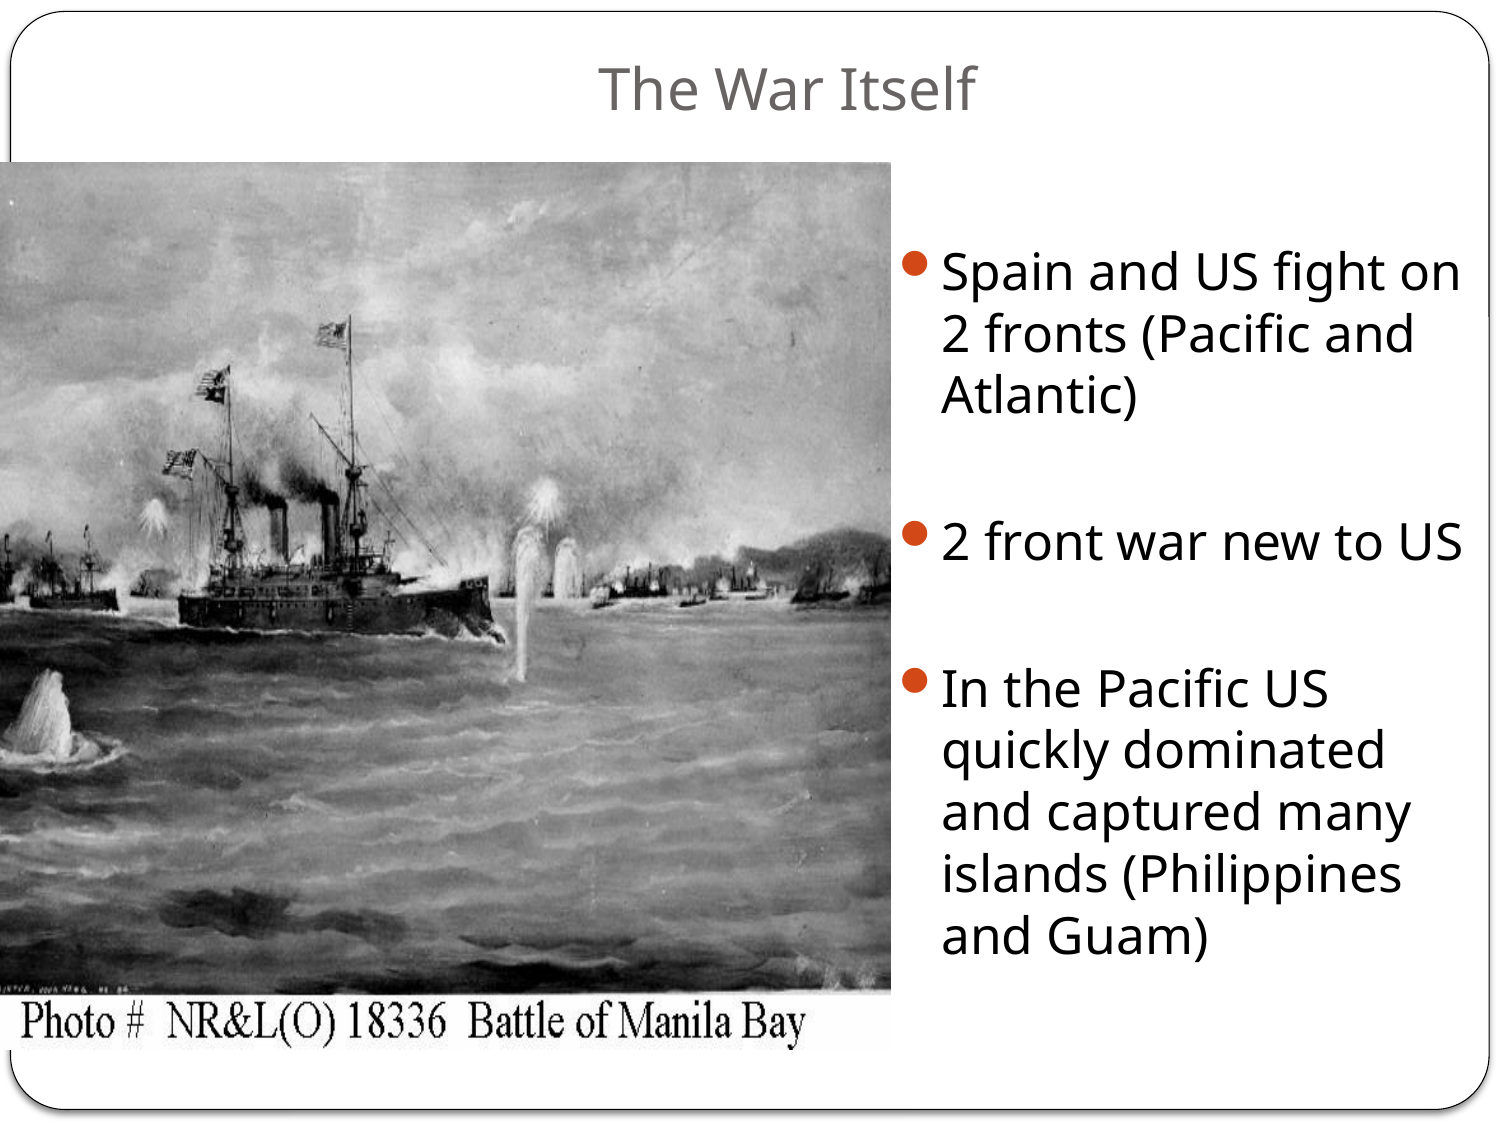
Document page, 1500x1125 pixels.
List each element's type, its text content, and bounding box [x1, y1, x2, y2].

list Spain and US fight on 2 fronts (Pacific and Atlantic) 2 front war new to US In the Pacific US quickly dominated and captured many islands (Philippines and Guam) [896, 231, 1499, 982]
picture [0, 162, 891, 1051]
title The War Itself [150, 45, 1425, 138]
